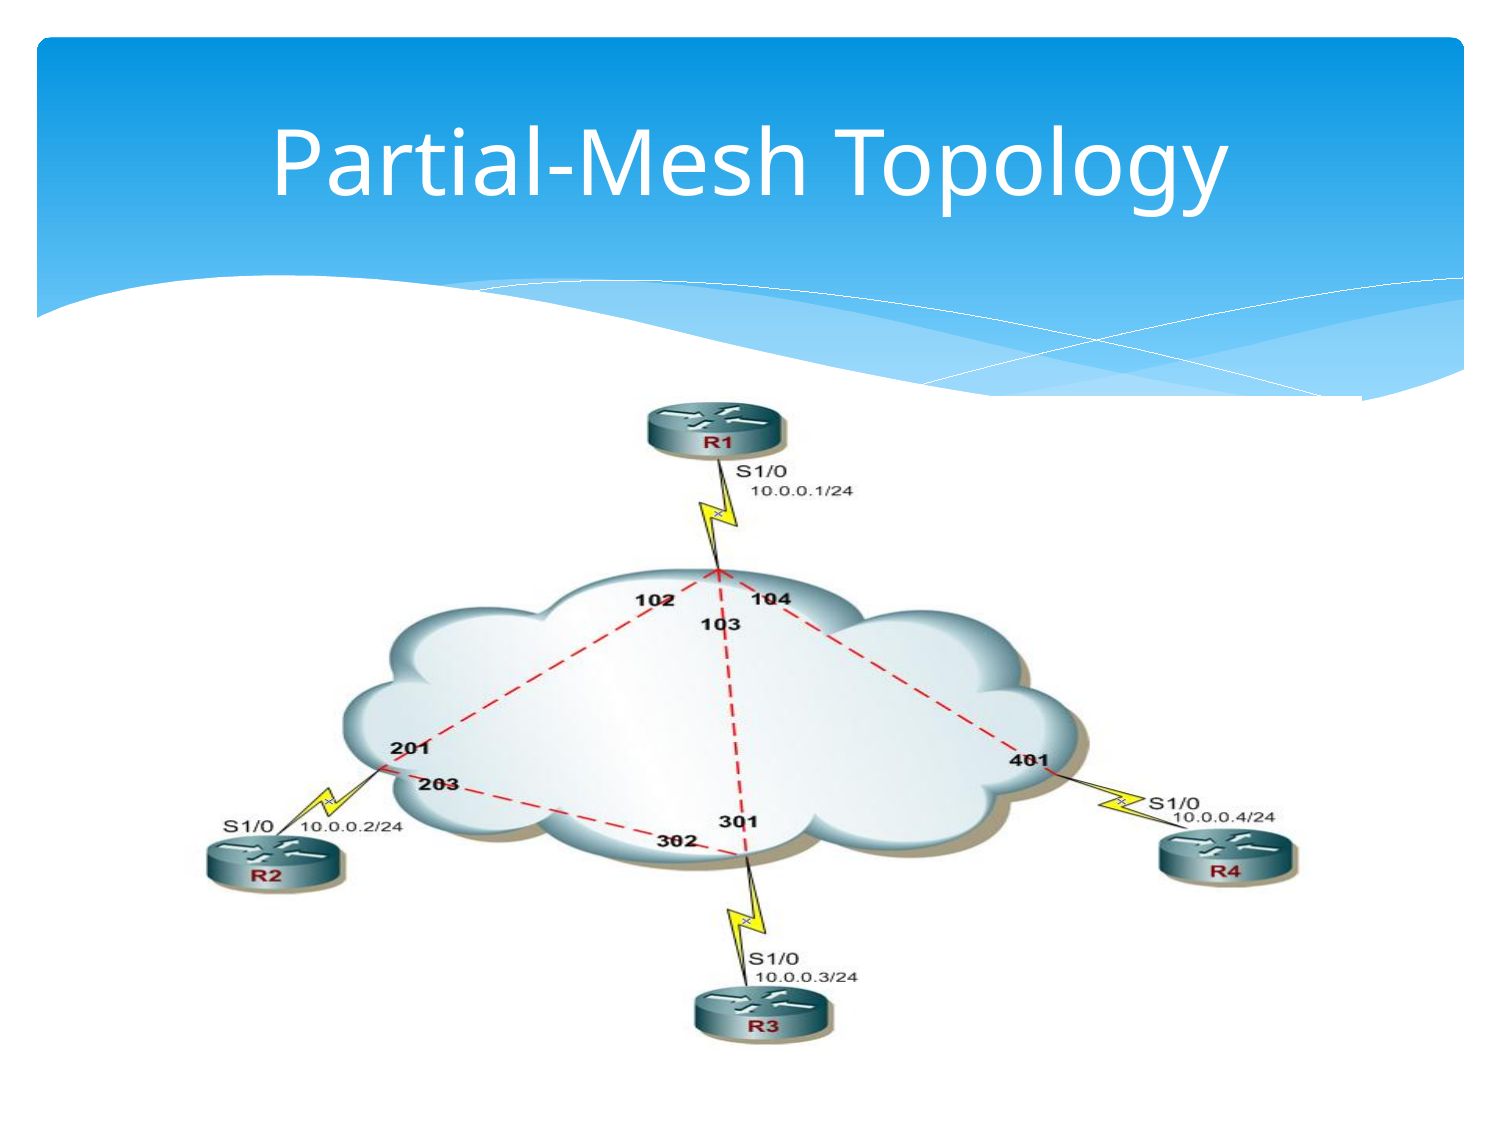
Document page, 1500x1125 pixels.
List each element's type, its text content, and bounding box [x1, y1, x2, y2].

picture [182, 395, 1362, 1053]
title Partial-Mesh Topology [75, 55, 1425, 261]
